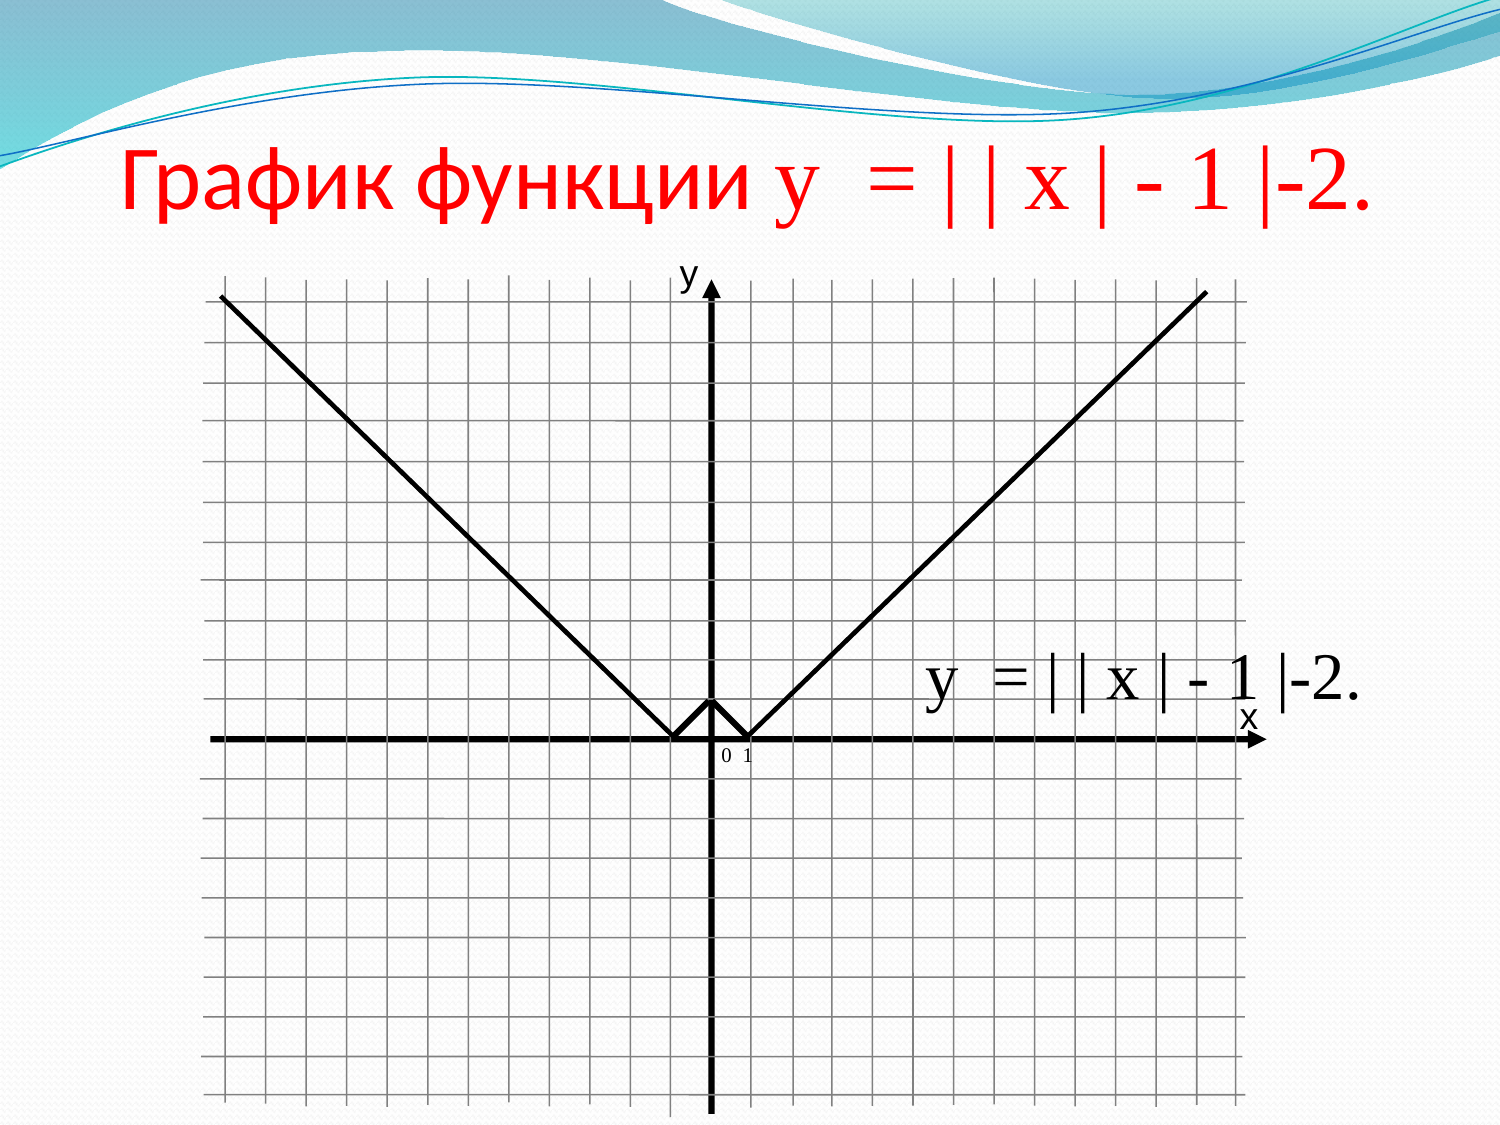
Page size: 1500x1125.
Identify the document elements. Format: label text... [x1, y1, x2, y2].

text_box [214, 293, 220, 338]
text_box 0 1 [706, 750, 795, 775]
text_box [1207, 295, 1212, 338]
title График функции у = | | х | - 1 |-2. [72, 222, 1423, 338]
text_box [220, 291, 1207, 739]
list у = | | х | - 1 |-2. [1213, 625, 1459, 699]
text_box x [1224, 699, 1274, 745]
